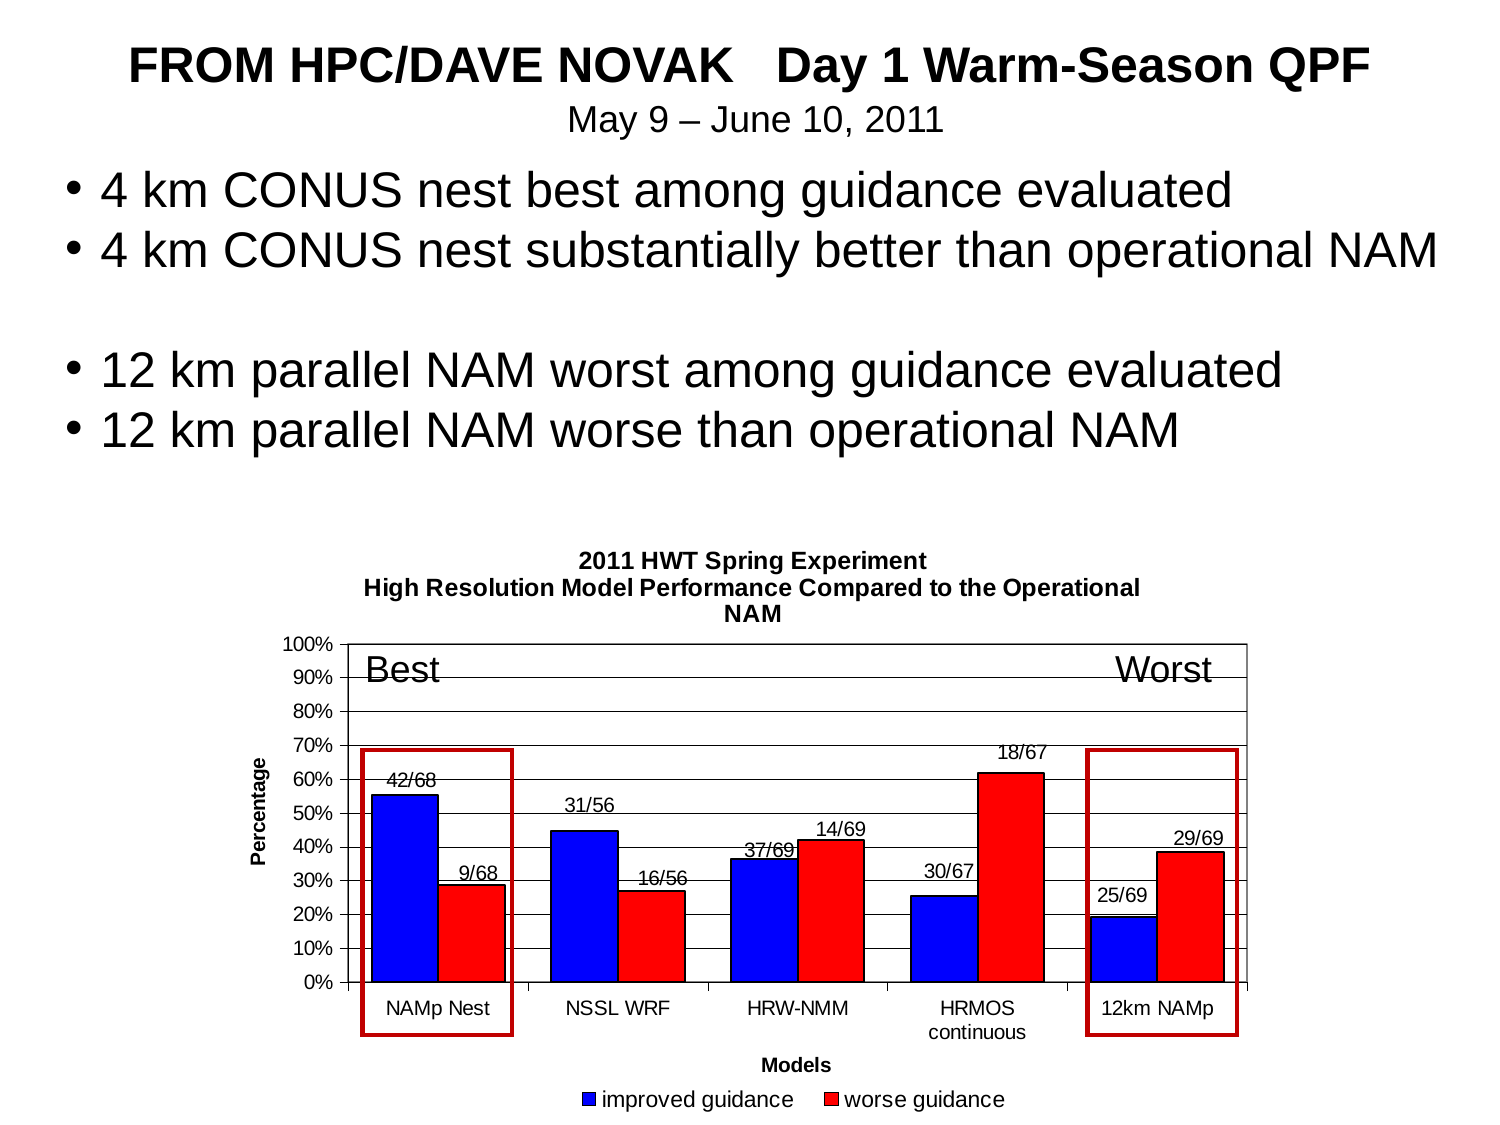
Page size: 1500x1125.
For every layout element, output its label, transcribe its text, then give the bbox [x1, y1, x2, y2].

text_box May 9 – June 10, 2011 [552, 87, 961, 148]
text_box FROM HPC/DAVE NOVAK Day 1 Warm-Season QPF [0, 24, 1500, 100]
text_box 4 km CONUS nest best among guidance evaluated 4 km CONUS nest substantially better than operational NAM 12 km parallel NAM worst among guidance evaluated 12 km parallel NAM worse than operational NAM [49, 149, 1463, 465]
chart [224, 517, 1272, 1125]
